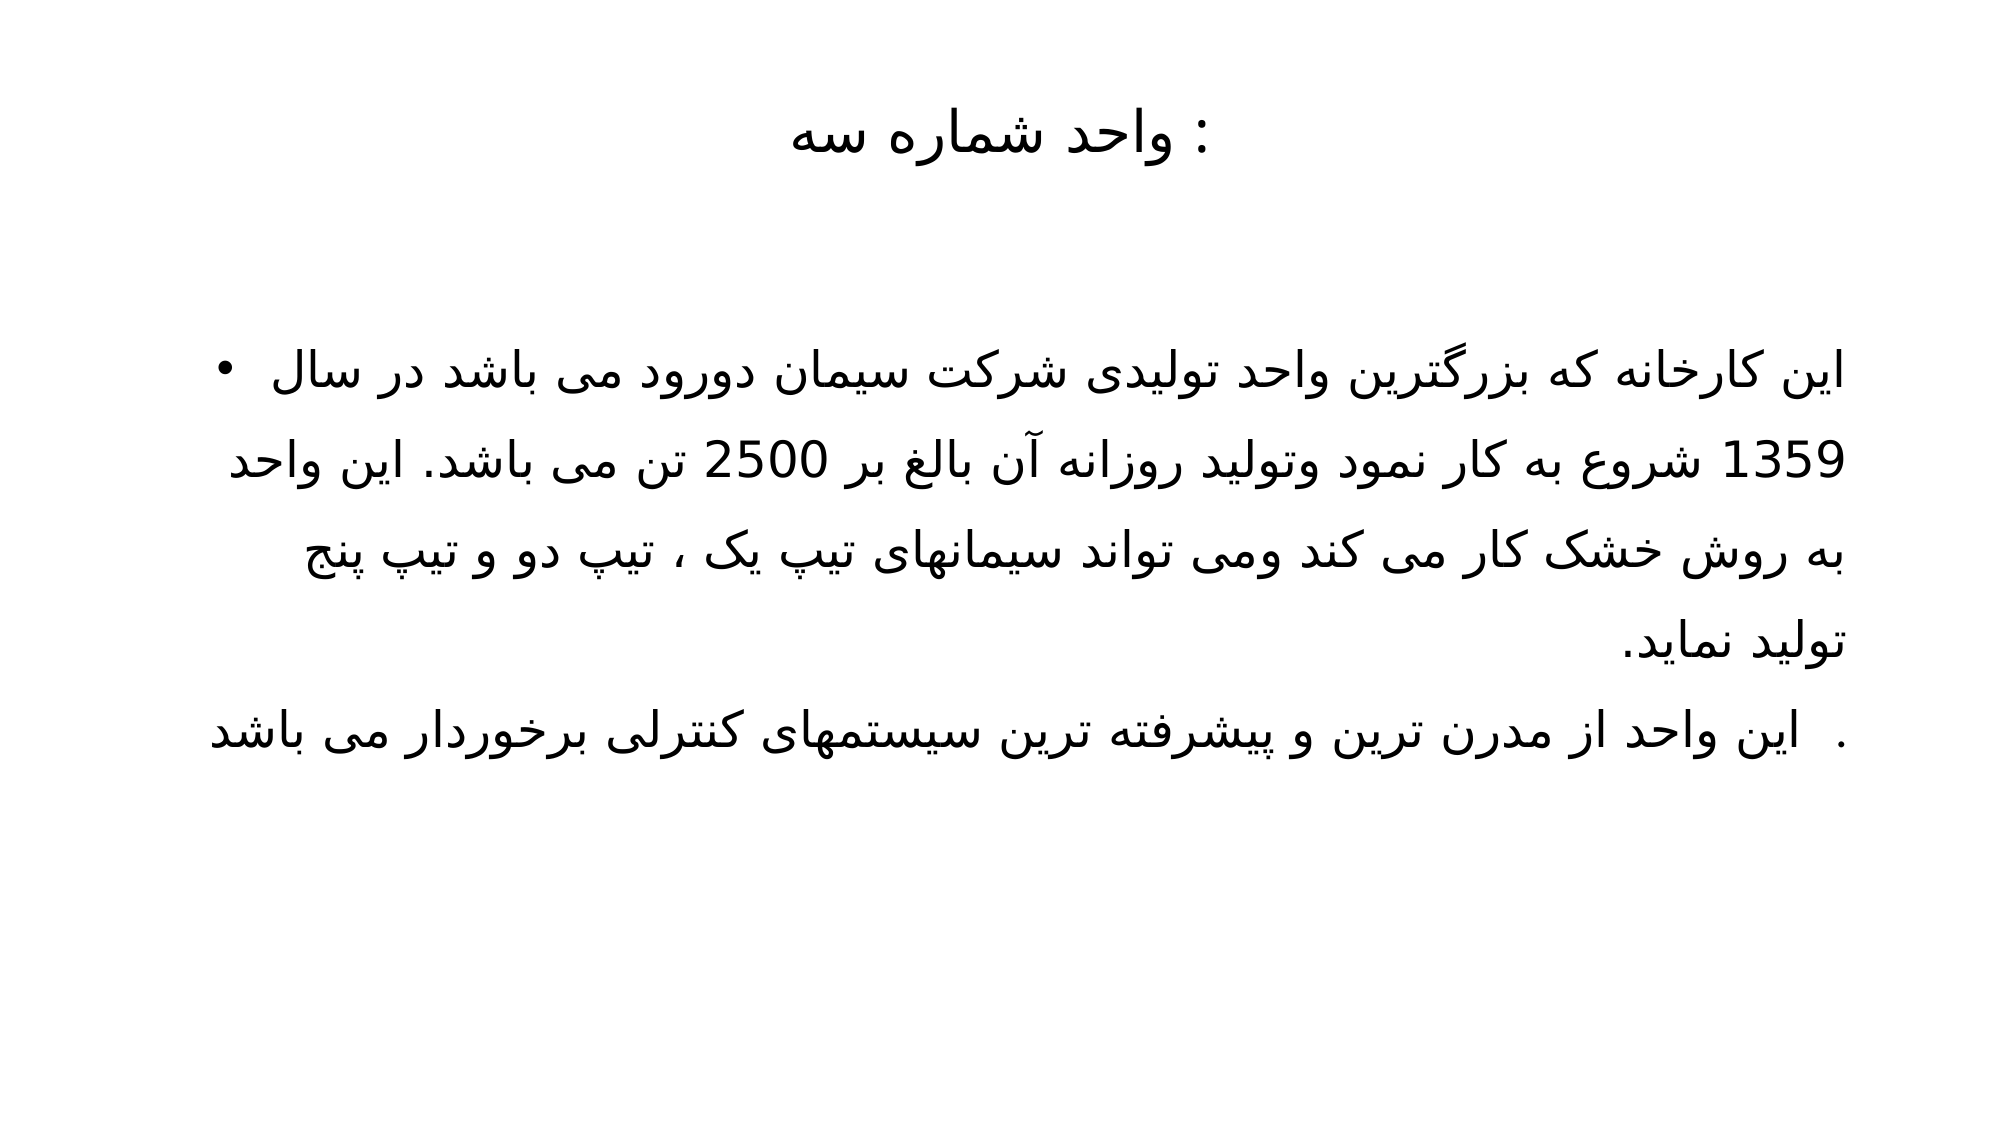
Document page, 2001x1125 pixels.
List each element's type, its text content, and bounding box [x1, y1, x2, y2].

list این کارخانه که بزرگترین واحد تولیدی شرکت سیمان دورود می باشد در سال 1359 شروع به کار نمود وتولید روزانه آن بالغ بر 2500 تن می باشد. این واحد به روش خشک کار می کند ومی تواند سیمانهای تیپ یک ، تیپ دو و تیپ پنج تولید نماید. این واحد از مدرن ترین و پیشرفته ترین سیستمهای کنترلی برخوردار می باشد. [137, 299, 1863, 1014]
title واحد شماره سه : [137, 59, 1863, 278]
